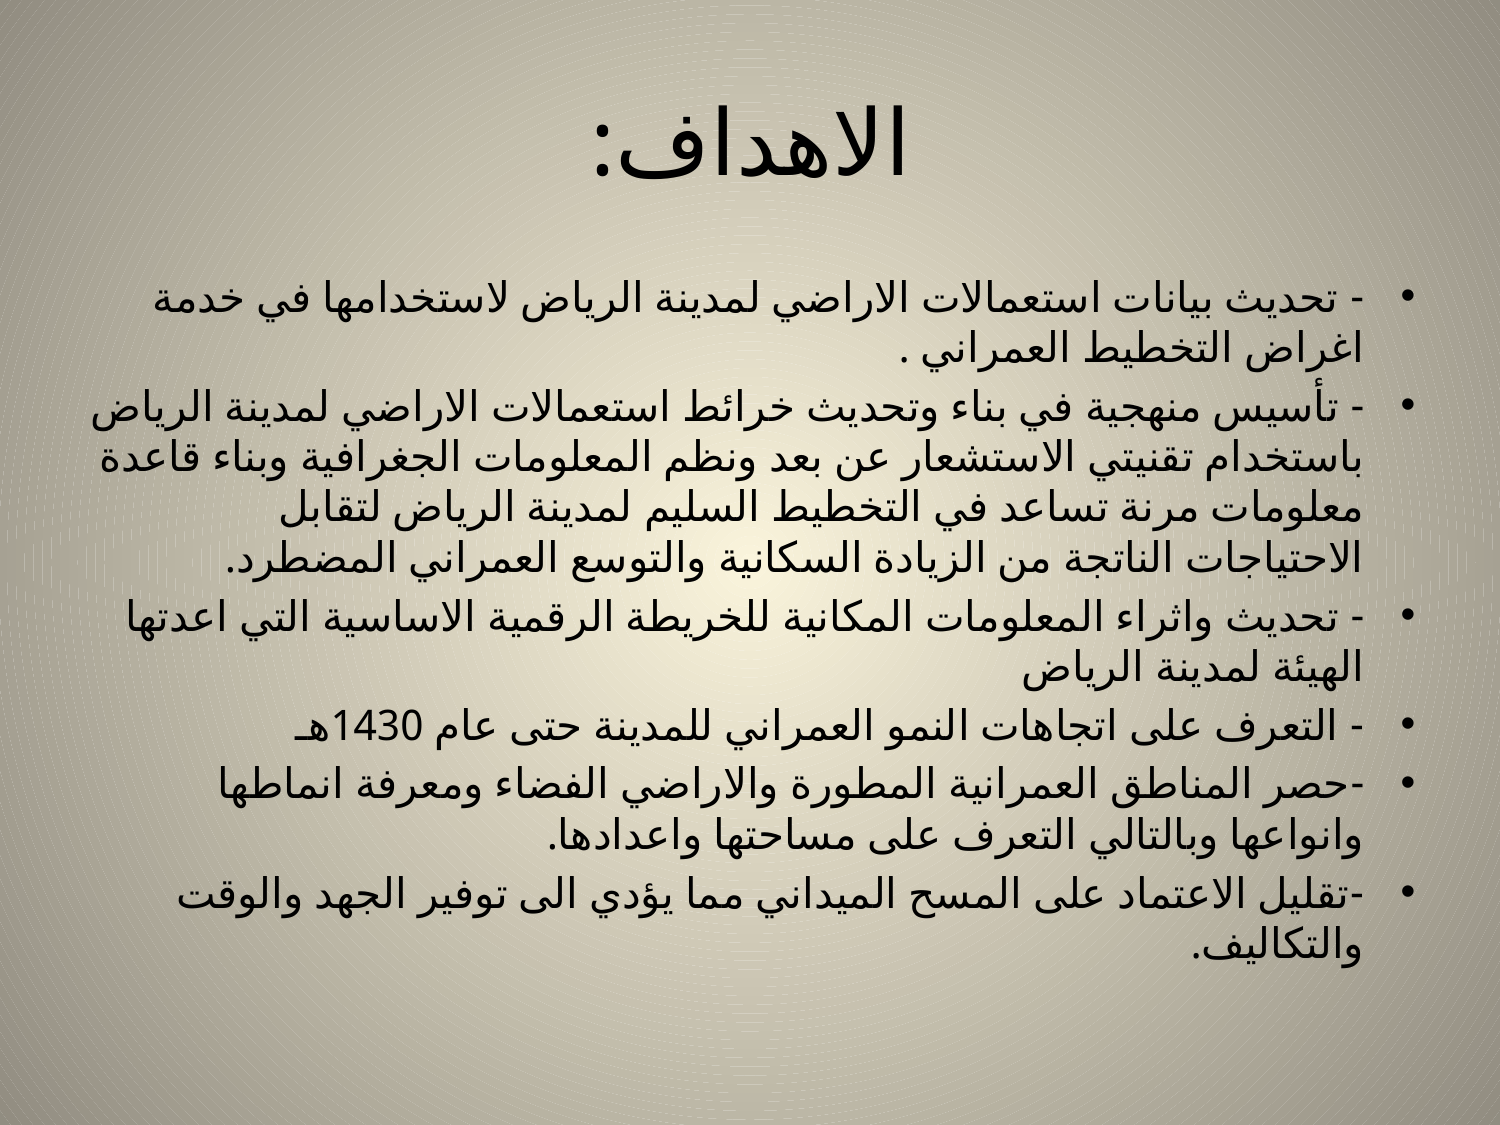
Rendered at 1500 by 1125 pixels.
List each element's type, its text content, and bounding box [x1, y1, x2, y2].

title الاهداف: [75, 45, 1425, 233]
list - تحديث بيانات استعمالات الاراضي لمدينة الرياض لاستخدامها في خدمة اغراض التخطيط العمراني . - تأسيس منهجية في بناء وتحديث خرائط استعمالات الاراضي لمدينة الرياض باستخدام تقنيتي الاستشعار عن بعد ونظم المعلومات الجغرافية وبناء قاعدة معلومات مرنة تساعد في التخطيط السليم لمدينة الرياض لتقابل الاحتياجات الناتجة من الزيادة السكانية والتوسع العمراني المضطرد. - تحديث واثراء المعلومات المكانية للخريطة الرقمية الاساسية التي اعدتها الهيئة لمدينة الرياض - التعرف على اتجاهات النمو العمراني للمدينة حتى عام 1430هـ -حصر المناطق العمرانية المطورة والاراضي الفضاء ومعرفة انماطها وانواعها وبالتالي التعرف على مساحتها واعدادها. -تقليل الاعتماد على المسح الميداني مما يؤدي الى توفير الجهد والوقت والتكاليف. [75, 262, 1425, 1005]
